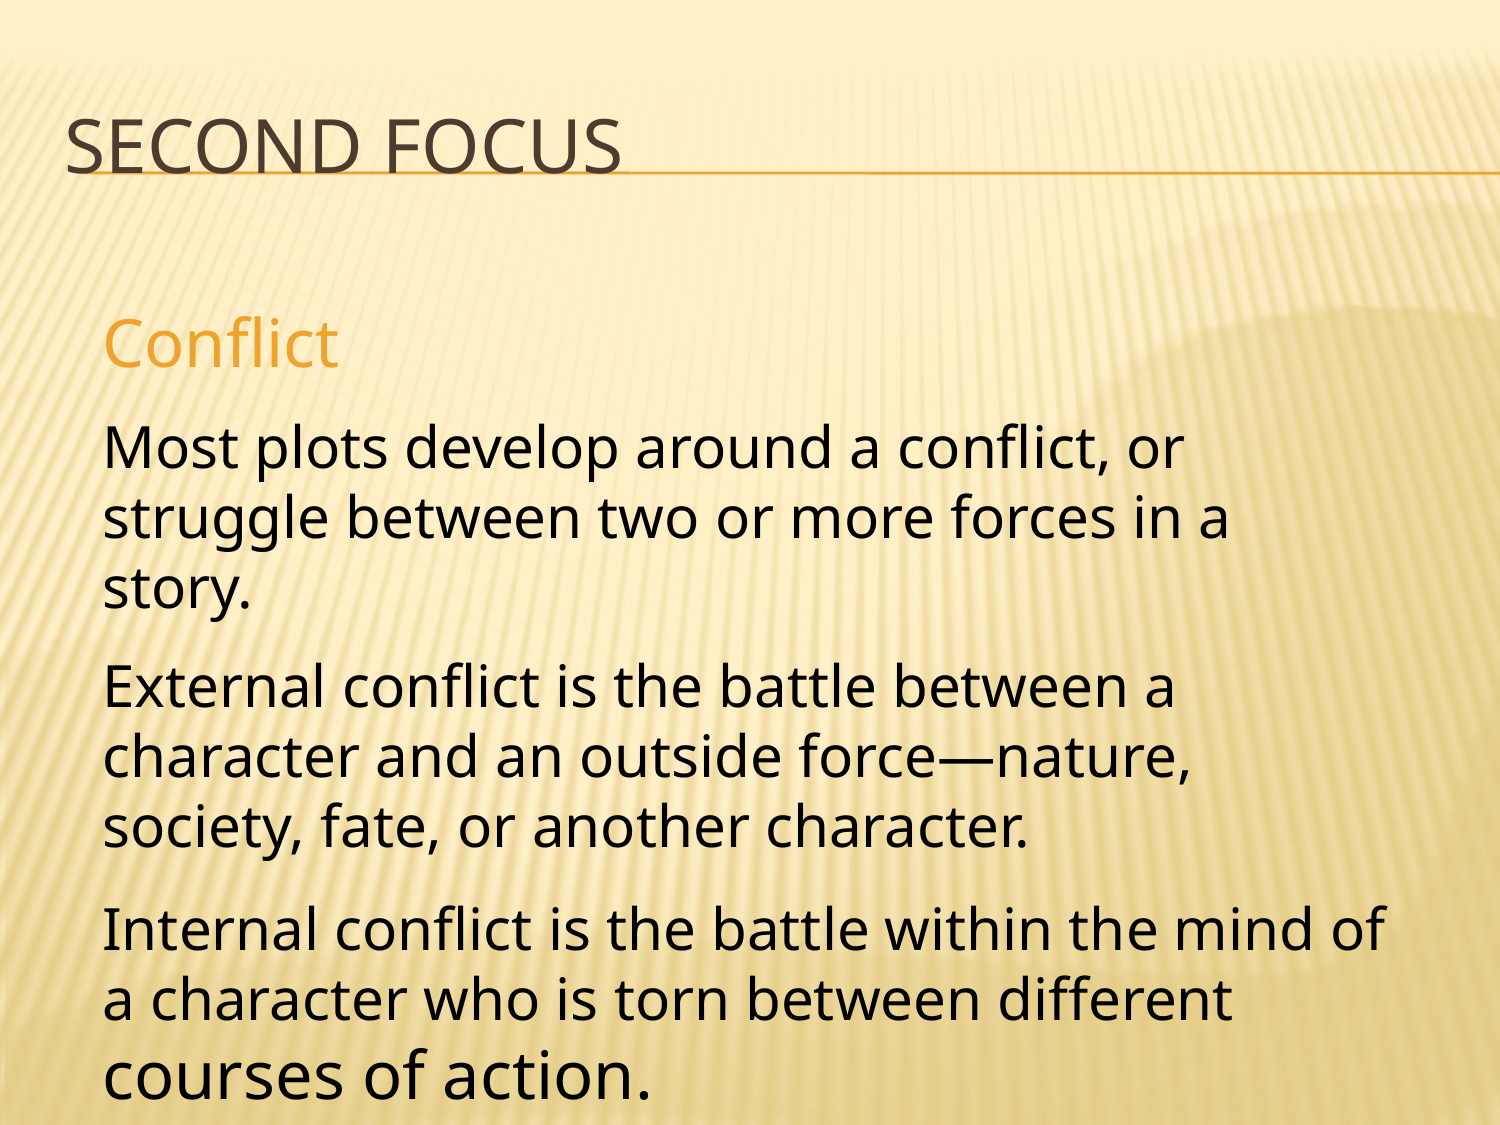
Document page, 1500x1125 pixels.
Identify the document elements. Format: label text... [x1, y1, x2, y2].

text_box Conflict Most plots develop around a conflict, or struggle between two or more forces in a story. External conflict is the battle between a character and an outside force—nature, society, fate, or another character. Internal conflict is the battle within the mind of a character who is torn between different courses of action. [87, 293, 1413, 1120]
title Second Focus [49, 75, 1475, 213]
